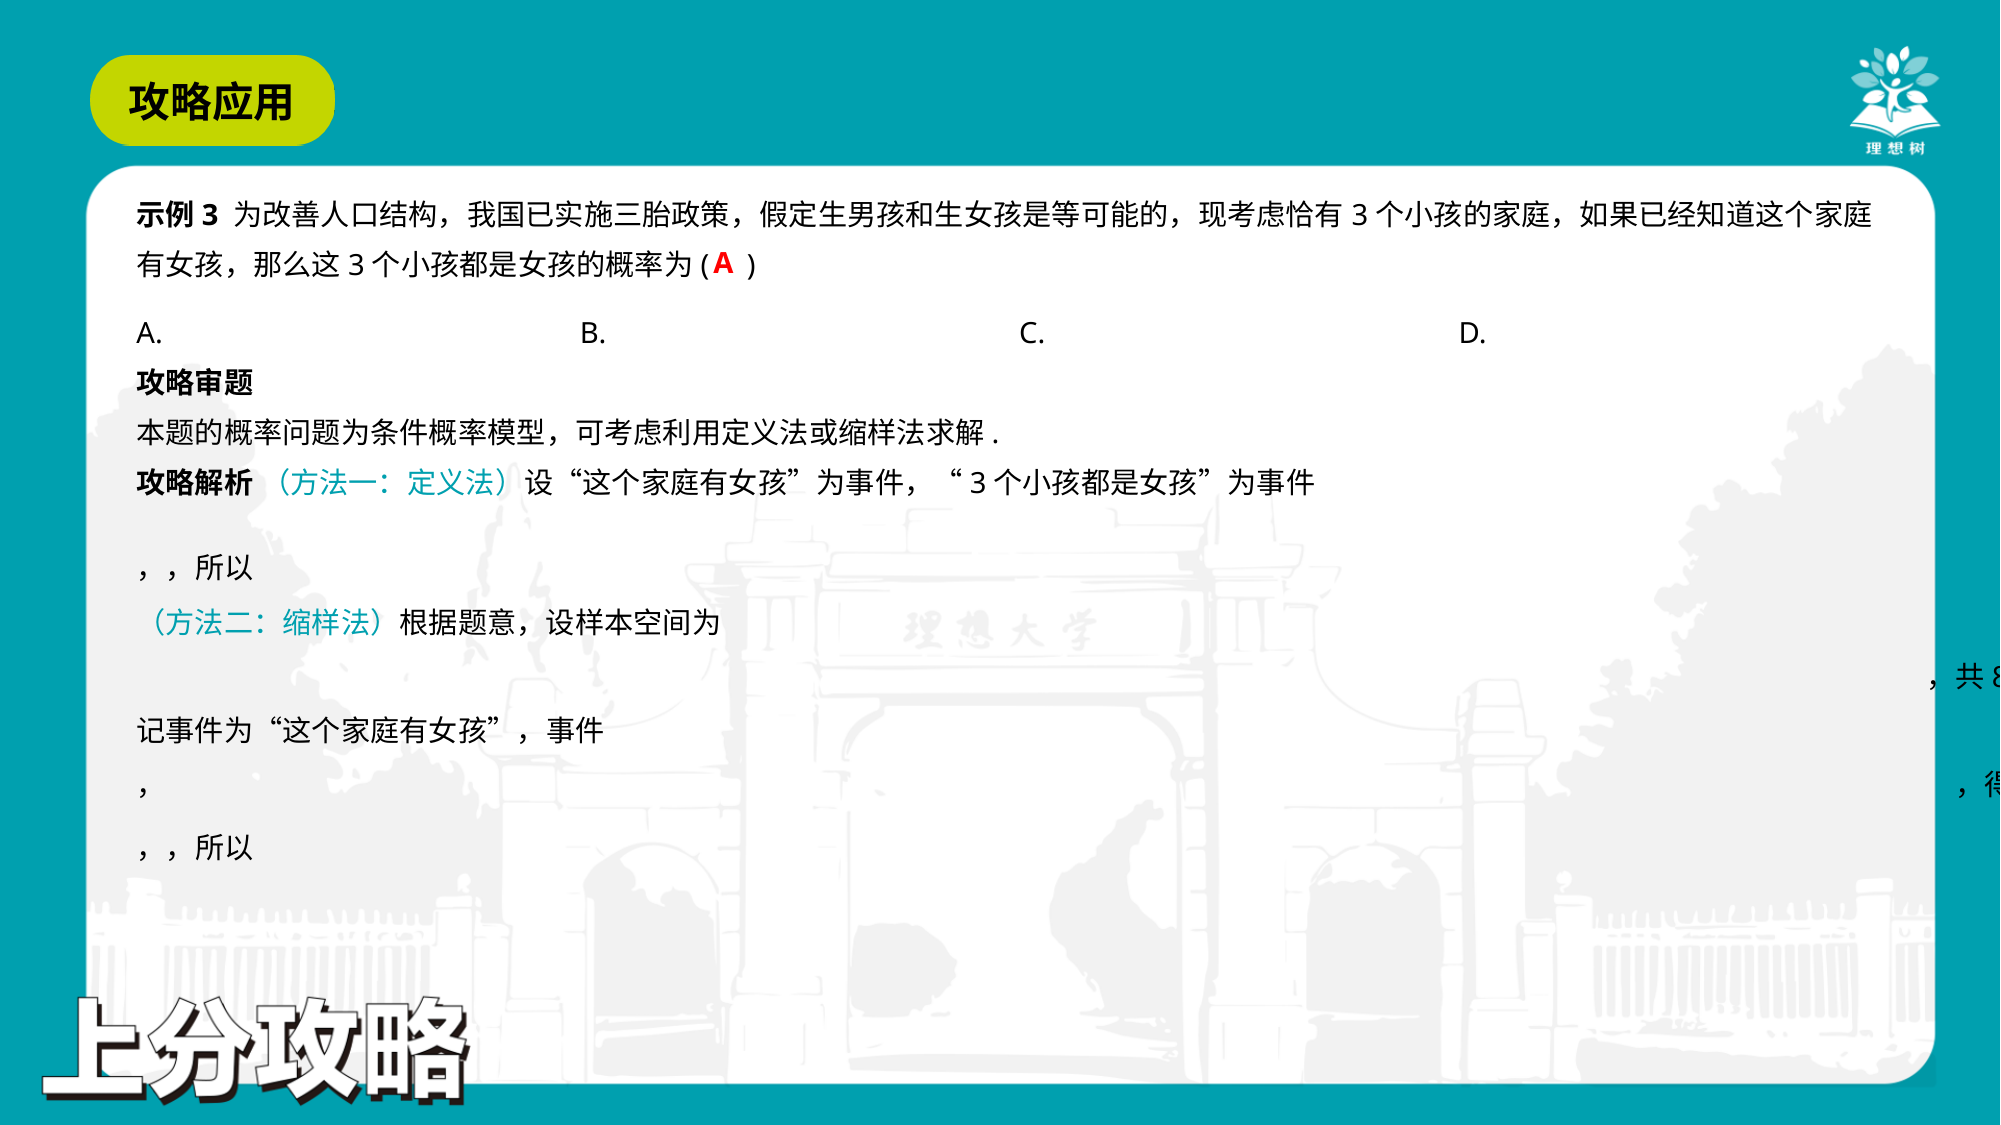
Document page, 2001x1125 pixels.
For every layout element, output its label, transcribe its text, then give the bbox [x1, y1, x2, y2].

picture [1995, 677, 2000, 685]
picture [0, 0, 2000, 1125]
text_box A [705, 229, 742, 274]
text_box 攻略审题 本题的概率问题为条件概率模型，可考虑利用定义法或缩样法求解. [136, 345, 1865, 445]
text_box 示例3 为改善人口结构，我国已实施三胎政策，假定生男孩和生女孩是等可能的，现考虑恰有3个小孩的家庭，如果已经知道这个家庭 有女孩，那么这3个小孩都是女孩的概率为( ) [136, 177, 1865, 276]
